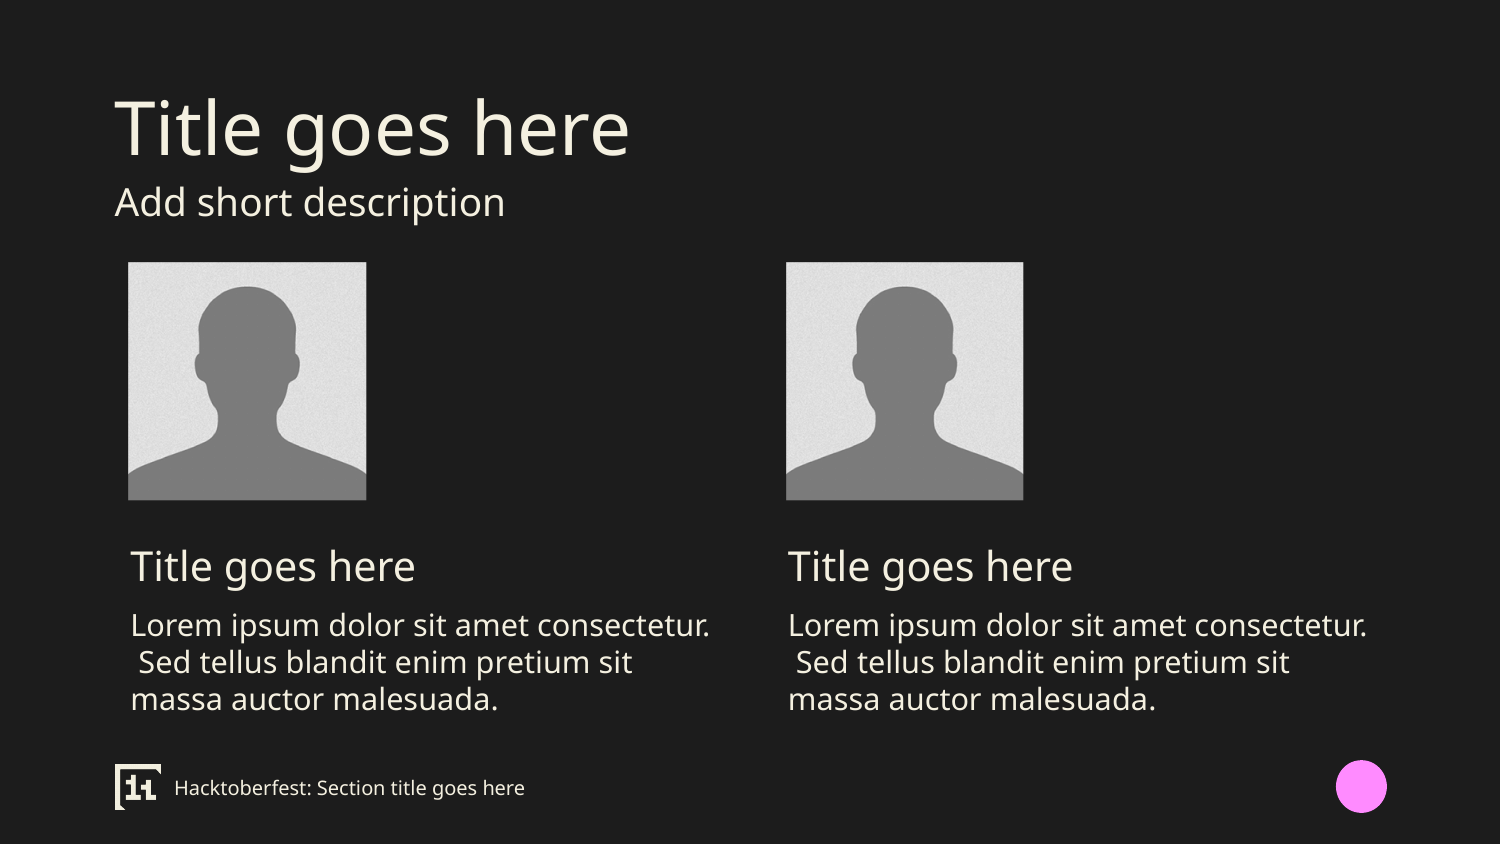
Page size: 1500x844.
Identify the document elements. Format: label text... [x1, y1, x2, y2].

slide_number [1336, 526, 1387, 844]
text_box Lorem ipsum dolor sit amet consectetur. Sed tellus blandit enim pretium sit massa auctor malesuada. [787, 602, 1370, 717]
text_box Title goes here [130, 536, 712, 590]
title Hacktoberfest: Section title goes here [173, 772, 1336, 801]
text_box Lorem ipsum dolor sit amet consectetur. Sed tellus blandit enim pretium sit massa auctor malesuada. [130, 602, 712, 717]
picture [114, 764, 161, 811]
text_box Title goes here [787, 536, 1370, 590]
picture [785, 261, 1024, 501]
text_box Title goes here [114, 76, 1357, 170]
text_box Add short description [114, 176, 1357, 225]
picture [127, 261, 367, 501]
